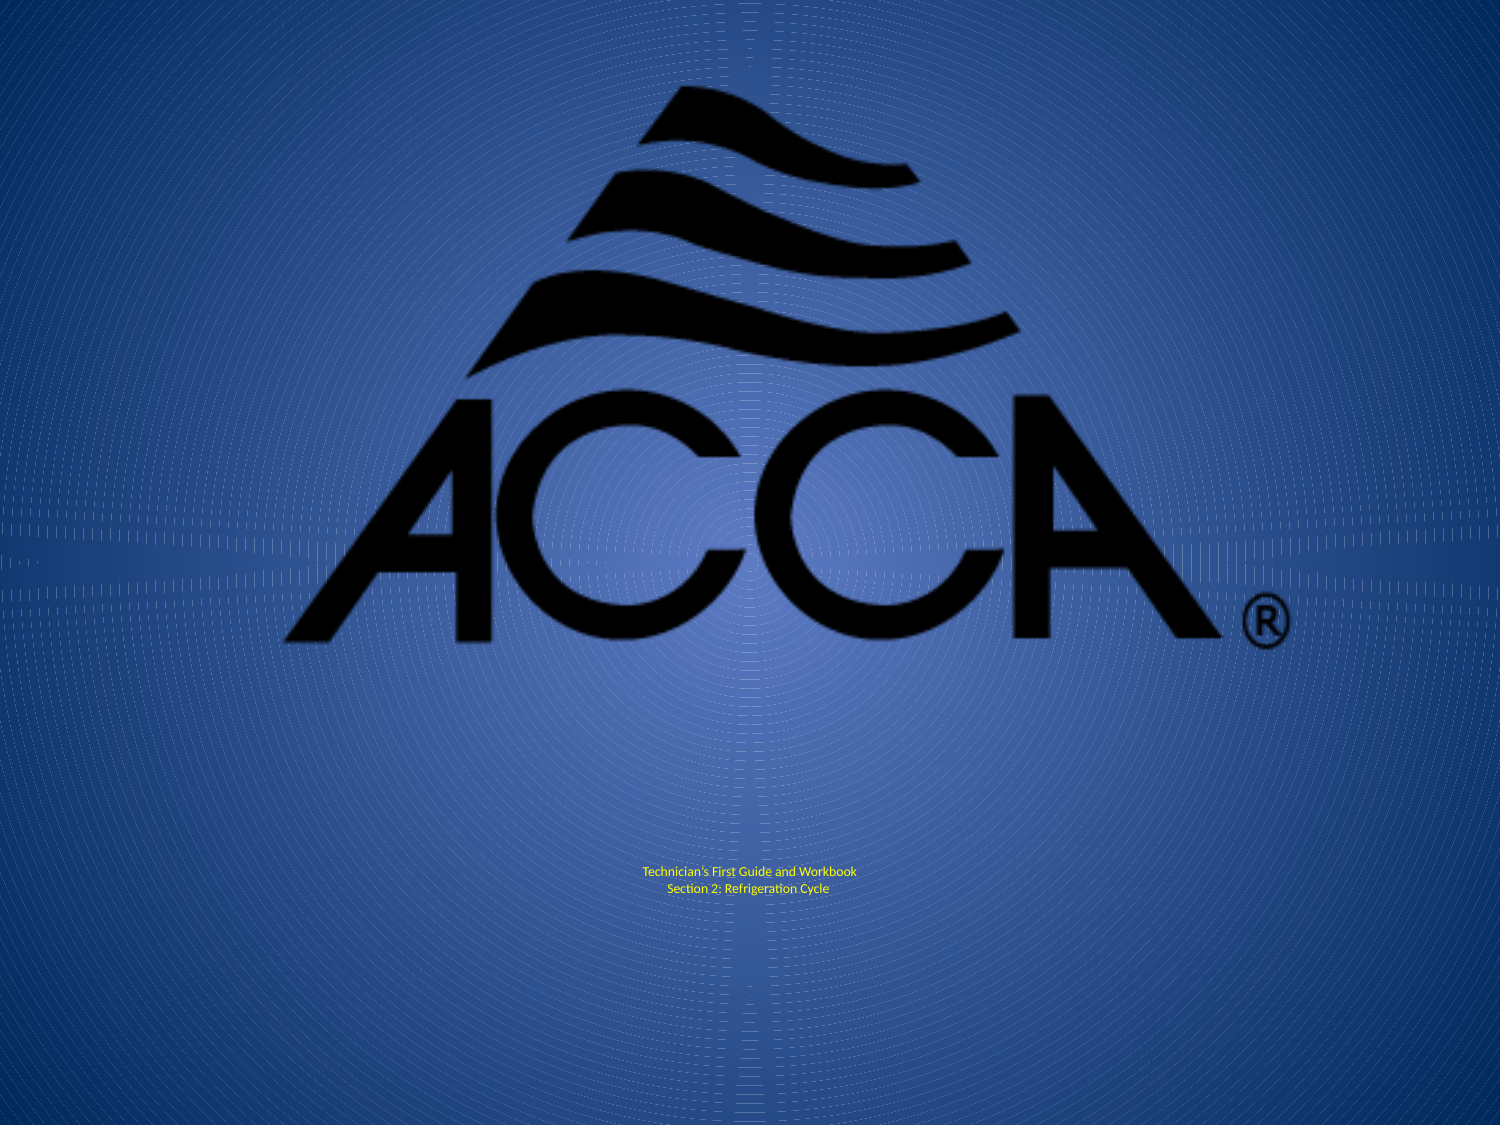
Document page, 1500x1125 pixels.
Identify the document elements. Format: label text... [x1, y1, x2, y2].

picture [237, 24, 1334, 738]
title Technician’s First Guide and Workbook Section 2: Refrigeration Cycle [0, 837, 1500, 938]
